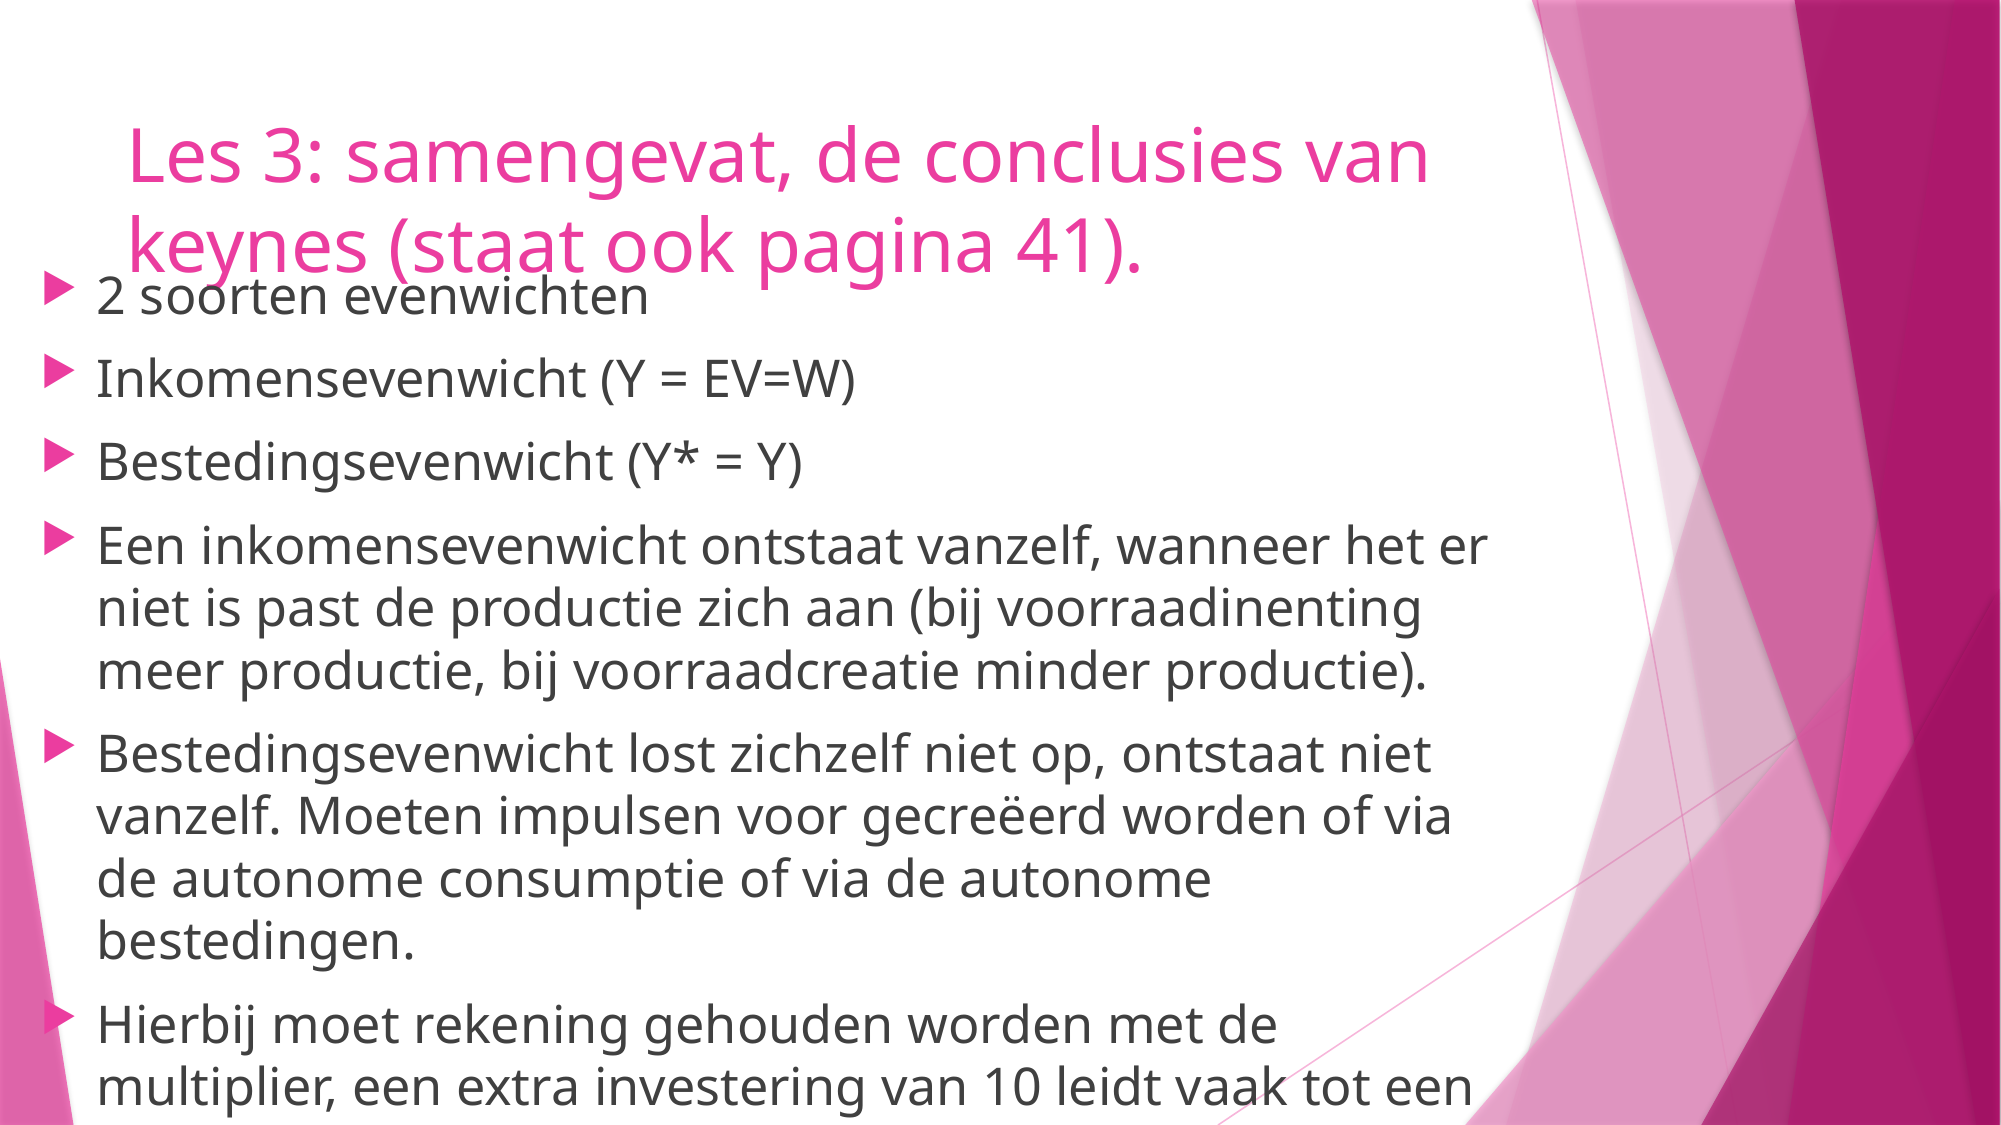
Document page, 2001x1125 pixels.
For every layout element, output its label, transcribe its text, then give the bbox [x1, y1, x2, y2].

list 2 soorten evenwichten Inkomensevenwicht (Y = EV=W) Bestedingsevenwicht (Y* = Y) Een inkomensevenwicht ontstaat vanzelf, wanneer het er niet is past de productie zich aan (bij voorraadinenting meer productie, bij voorraadcreatie minder productie). Bestedingsevenwicht lost zichzelf niet op, ontstaat niet vanzelf. Moeten impulsen voor gecreëerd worden of via de autonome consumptie of via de autonome bestedingen. Hierbij moet rekening gehouden worden met de multiplier, een extra investering van 10 leidt vaak tot een inkomensstijging van meer dan 10. [25, 254, 1522, 991]
title Les 3: samengevat, de conclusies van keynes (staat ook pagina 41). [111, 99, 1522, 254]
